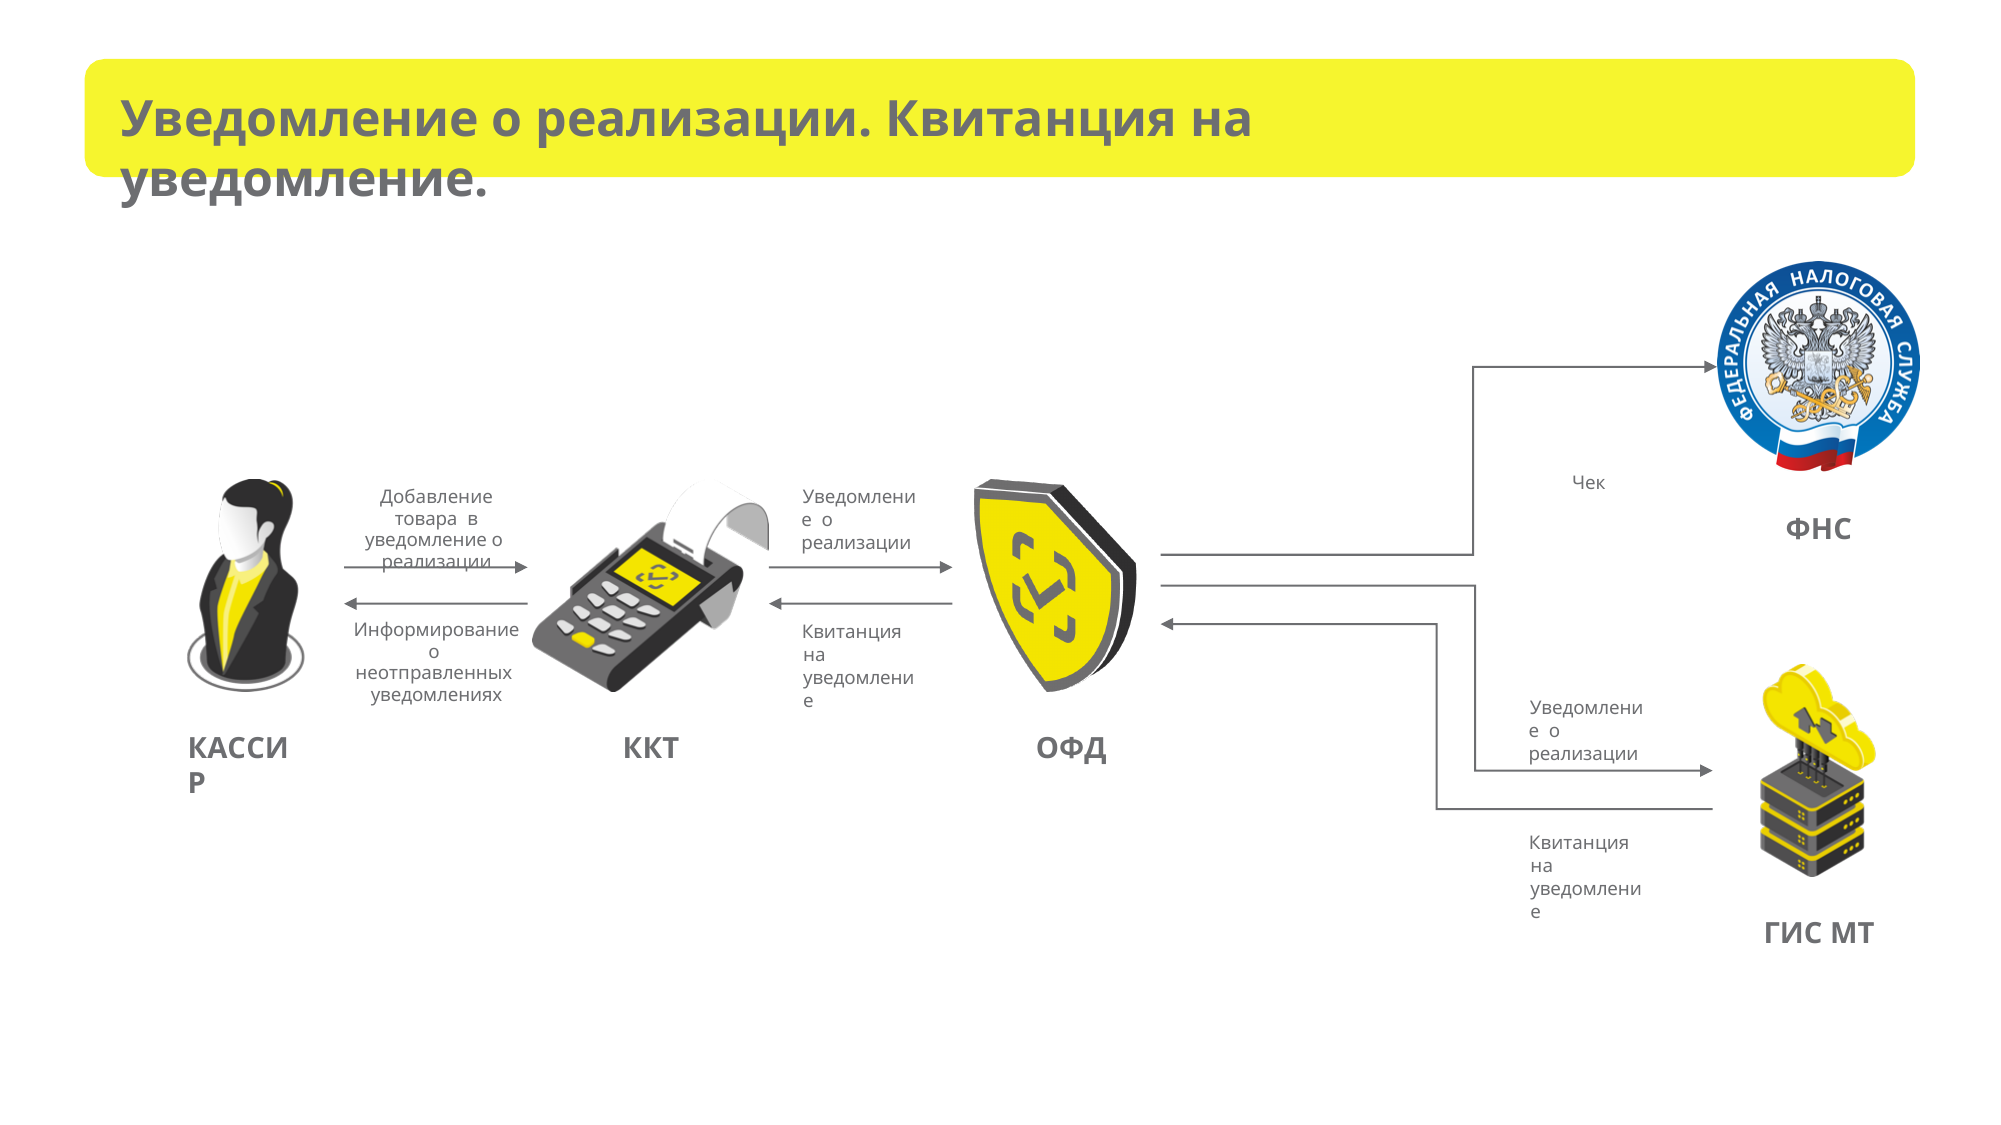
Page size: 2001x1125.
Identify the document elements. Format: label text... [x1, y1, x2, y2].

text_box ГИС МТ [1761, 912, 1876, 950]
title Уведомление о реализации. Квитанция на уведомление. [117, 83, 1524, 274]
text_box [343, 260, 1920, 811]
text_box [139, 479, 1925, 877]
text_box [84, 58, 1916, 178]
text_box Квитанция на уведомление [1527, 888, 1649, 923]
